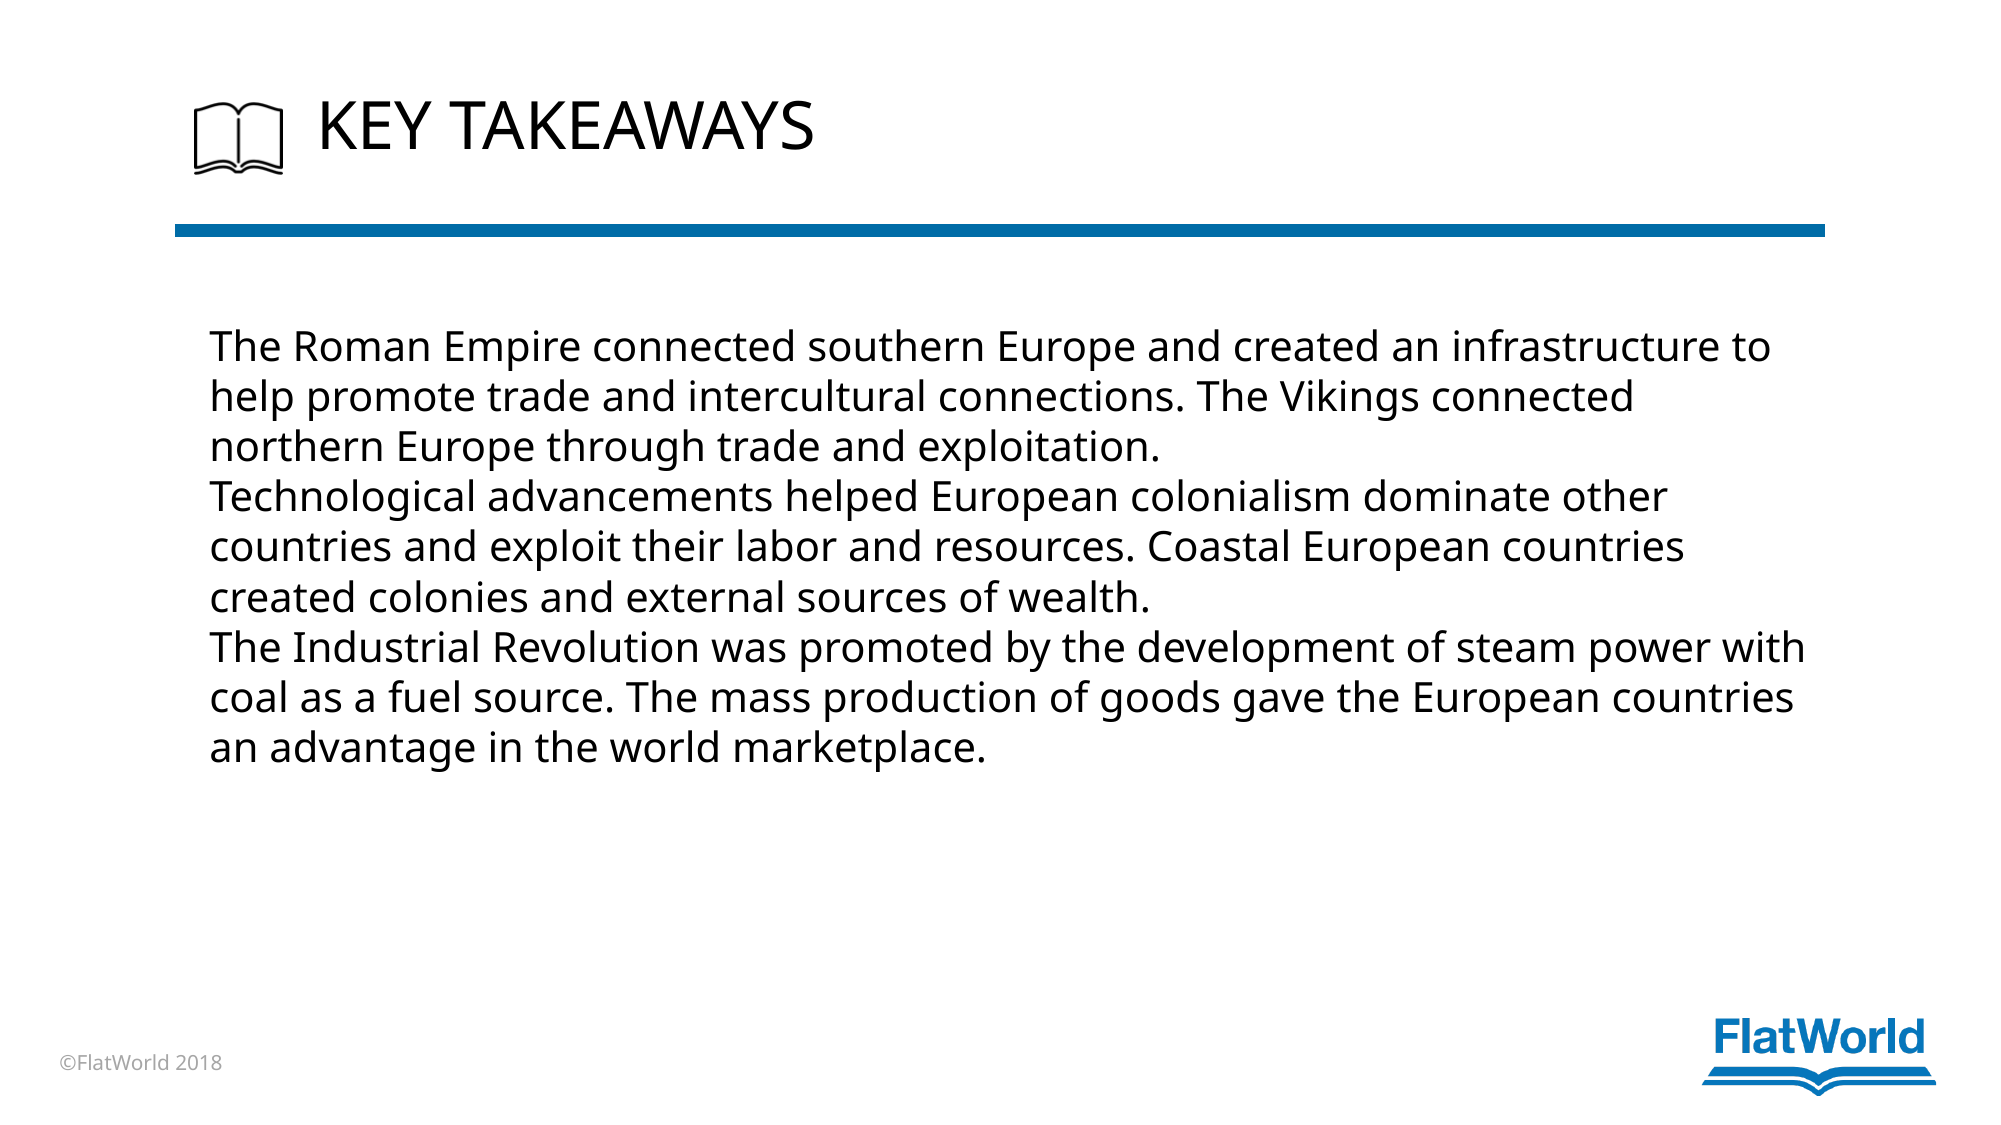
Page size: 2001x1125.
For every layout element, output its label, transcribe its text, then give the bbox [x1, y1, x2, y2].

title KEY TAKEAWAYS [301, 75, 1175, 190]
subtitle The Roman Empire connected southern Europe and created an infrastructure to help promote trade and intercultural connections. The Vikings connected northern Europe through trade and exploitation. Technological advancements helped European colonialism dominate other countries and exploit their labor and resources. Coastal European countries created colonies and external sources of wealth. The Industrial Revolution was promoted by the development of steam power with coal as a fuel source. The mass production of goods gave the European countries an advantage in the world marketplace. [194, 312, 1825, 856]
picture [194, 94, 283, 183]
